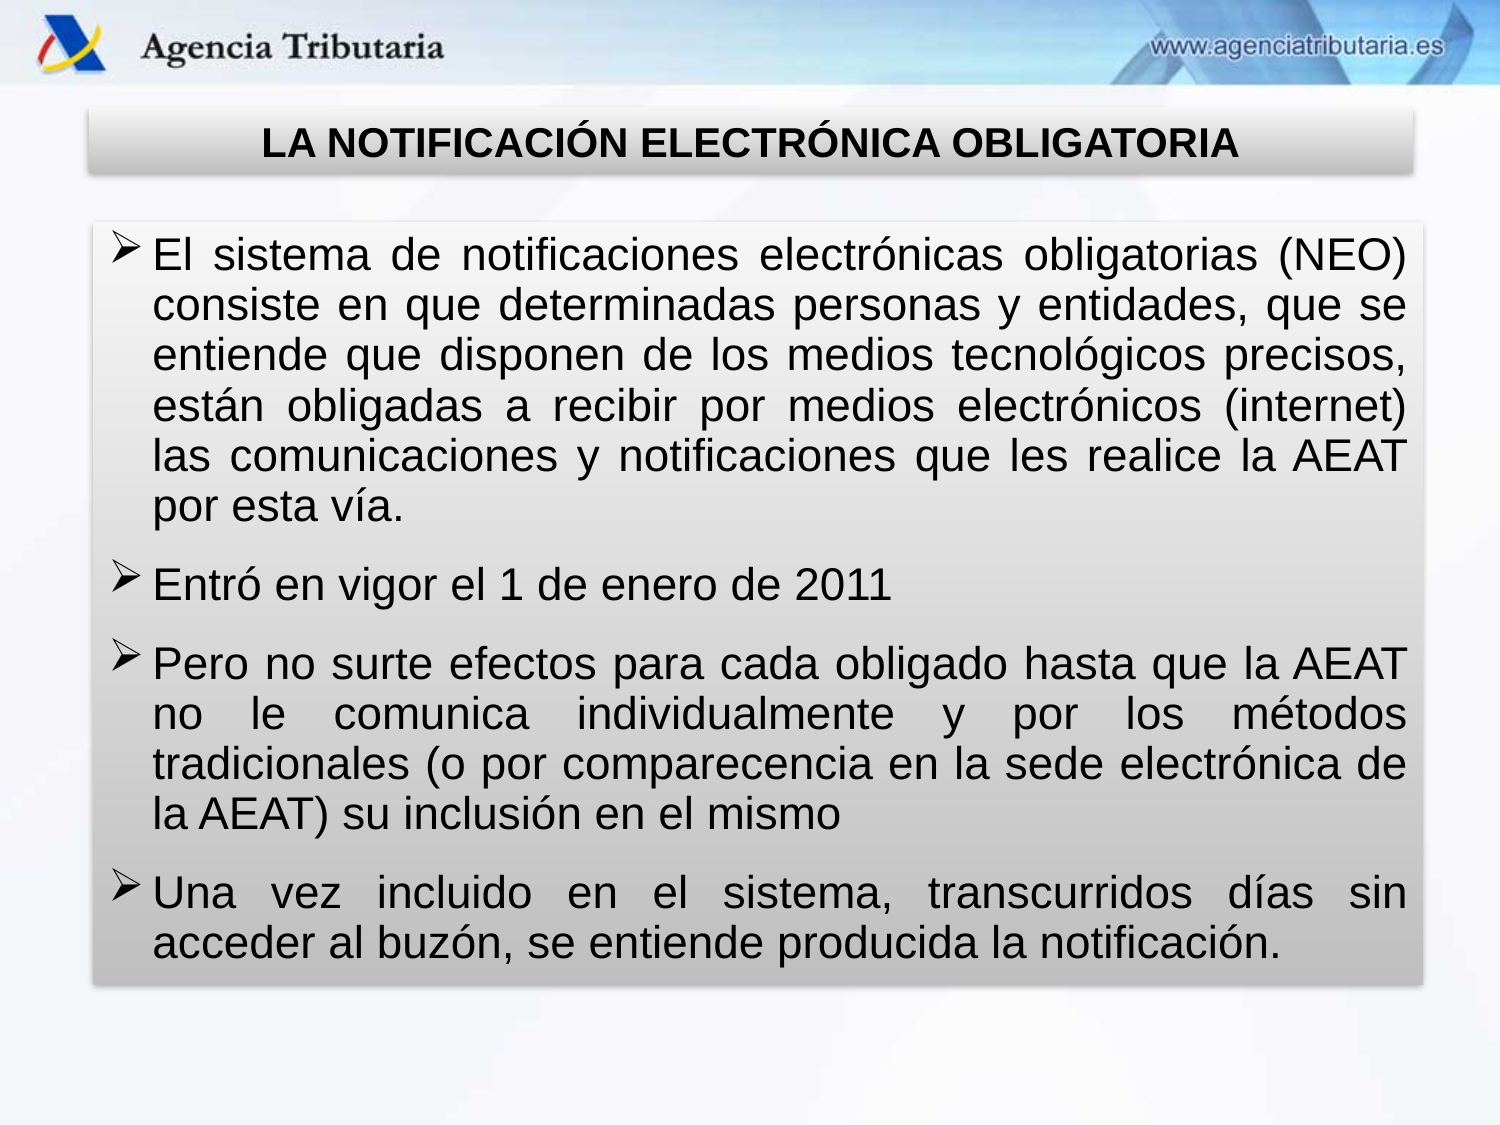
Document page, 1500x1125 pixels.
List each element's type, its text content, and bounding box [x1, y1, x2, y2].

text_box El sistema de notificaciones electrónicas obligatorias (NEO) consiste en que determinadas personas y entidades, que se entiende que disponen de los medios tecnológicos precisos, están obligadas a recibir por medios electrónicos (internet) las comunicaciones y notificaciones que les realice la AEAT por esta vía. Entró en vigor el 1 de enero de 2011 Pero no surte efectos para cada obligado hasta que la AEAT no le comunica individualmente y por los métodos tradicionales (o por comparecencia en la sede electrónica de la AEAT) su inclusión en el mismo Una vez incluido en el sistema, transcurridos días sin acceder al buzón, se entiende producida la notificación. [93, 222, 1424, 985]
picture [0, 0, 1500, 1125]
text_box LA NOTIFICACIÓN ELECTRÓNICA OBLIGATORIA [88, 107, 1413, 173]
